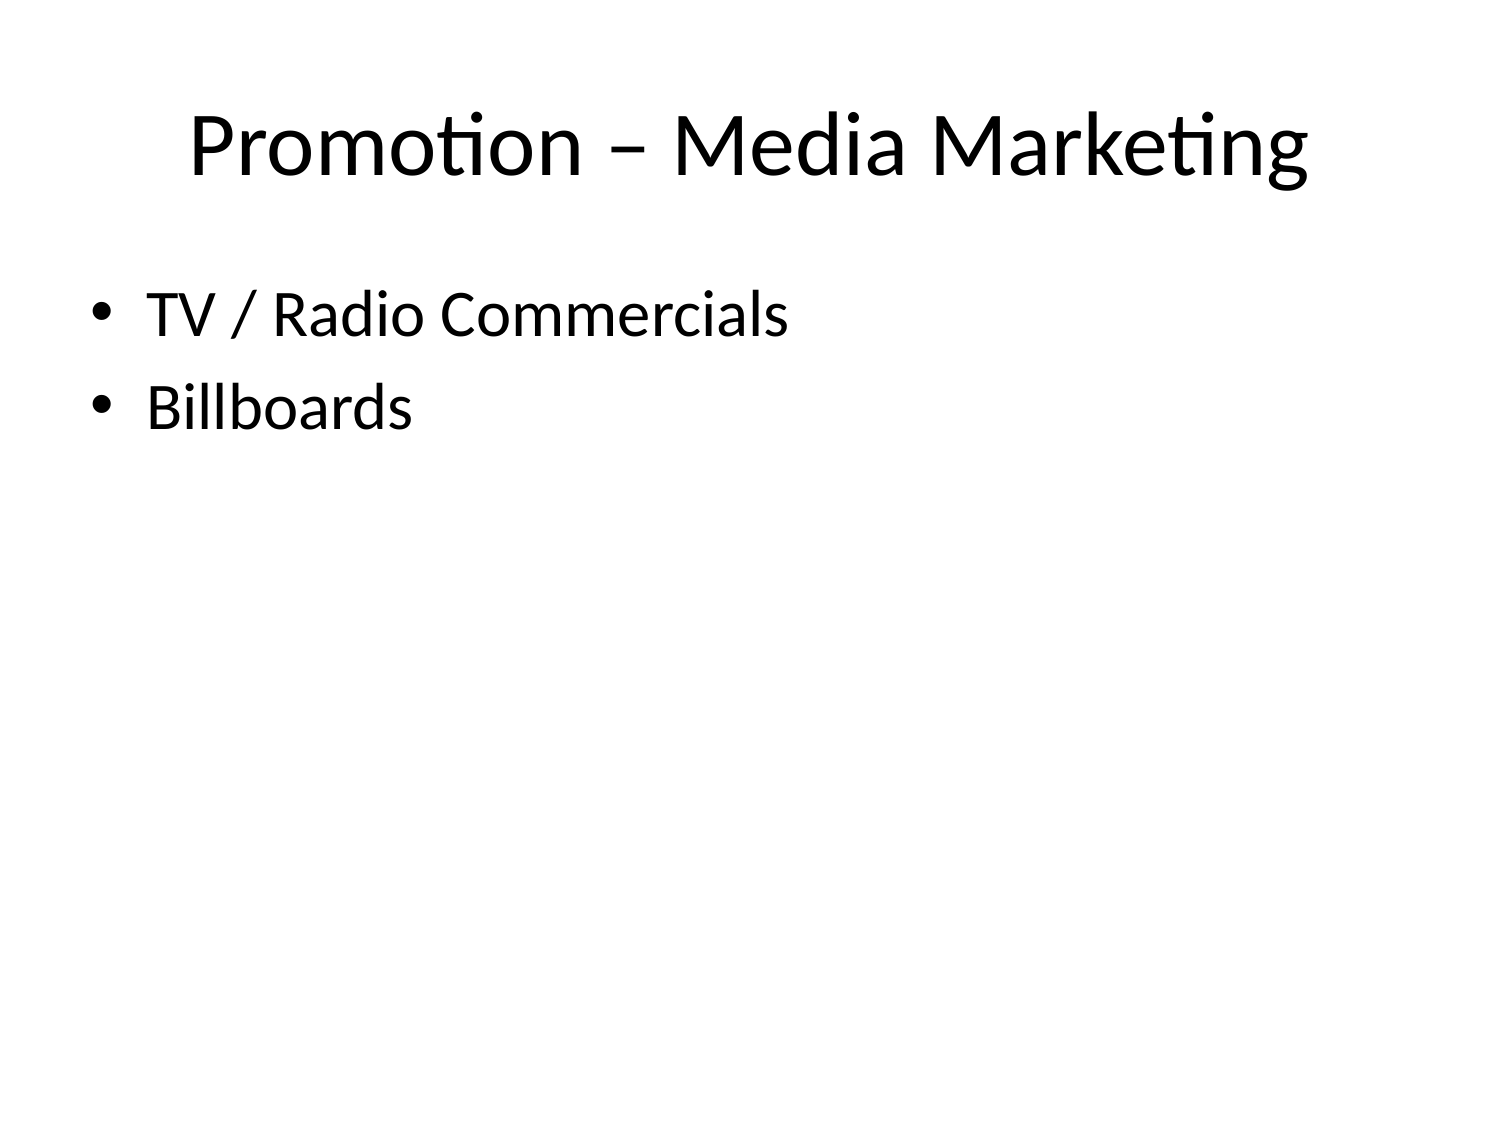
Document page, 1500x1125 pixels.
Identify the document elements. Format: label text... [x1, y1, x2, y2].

list TV / Radio Commercials Billboards [75, 262, 1425, 1005]
title Promotion – Media Marketing [75, 45, 1425, 233]
